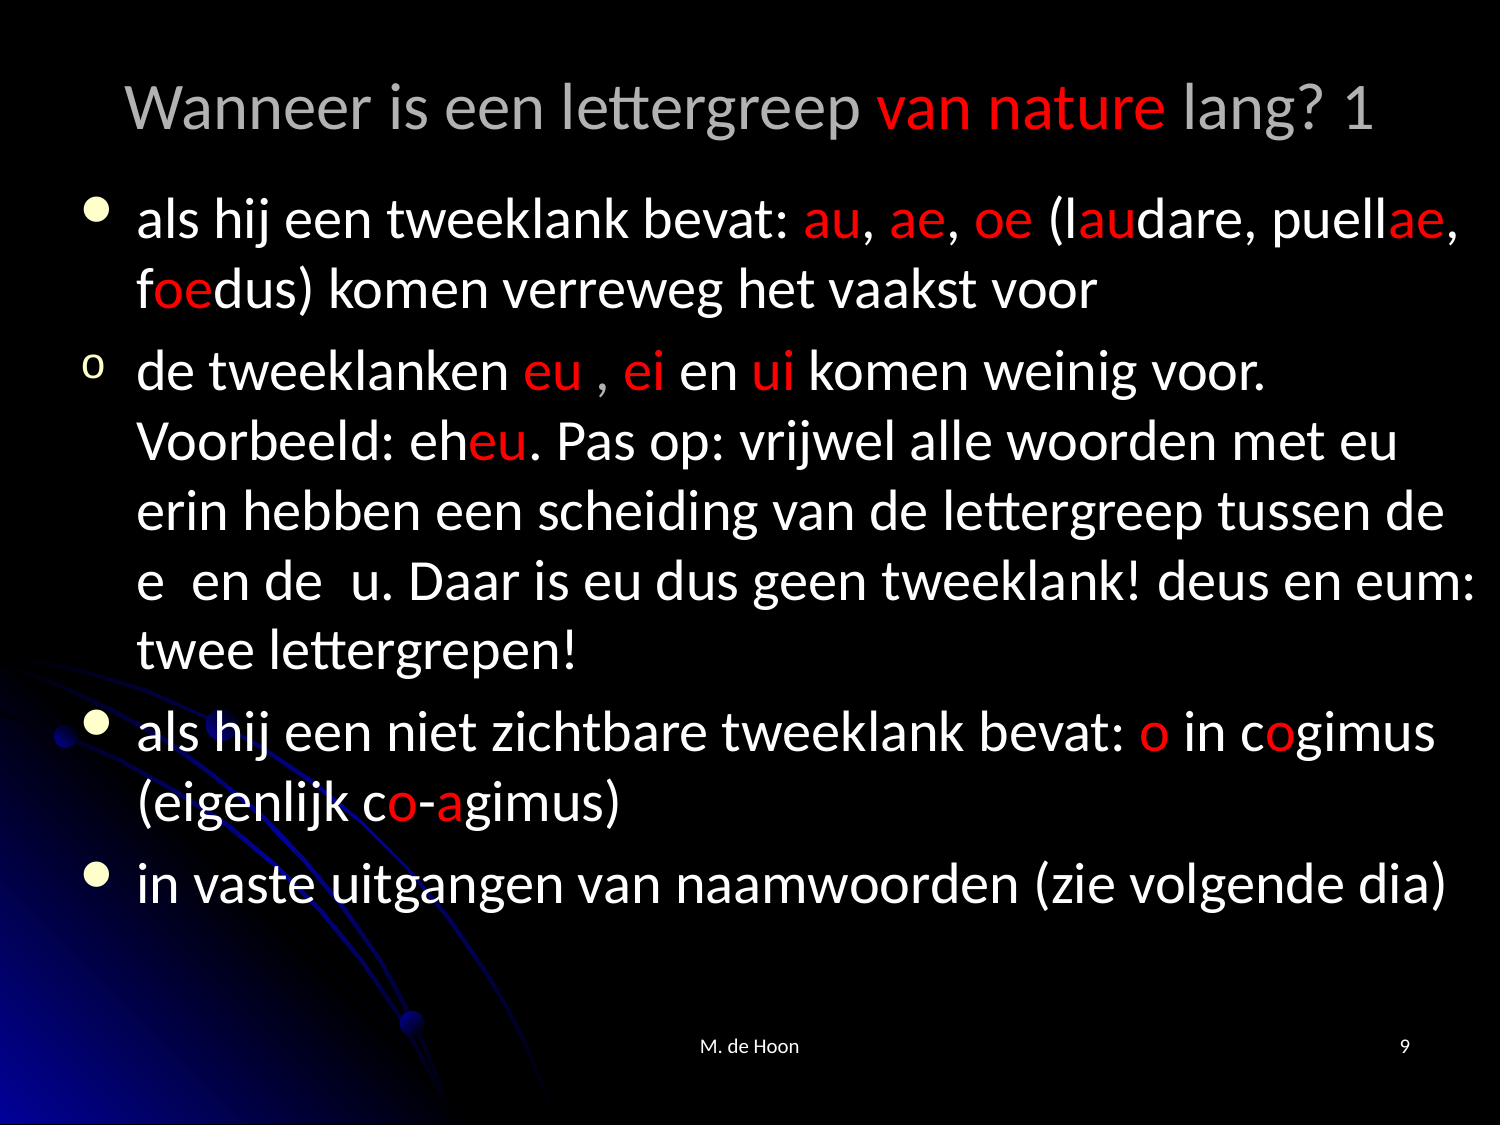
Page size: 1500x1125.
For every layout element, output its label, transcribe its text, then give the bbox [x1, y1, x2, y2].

footer M. de Hoon [512, 1036, 988, 1101]
slide_number 9 [1074, 1036, 1426, 1101]
title Wanneer is een lettergreep van nature lang? 1 [40, 45, 1460, 162]
list als hij een tweeklank bevat: au, ae, oe (laudare, puellae, foedus) komen verreweg het vaakst voor de tweeklanken eu , ei en ui komen weinig voor. Voorbeeld: eheu. Pas op: vrijwel alle woorden met eu erin hebben een scheiding van de lettergreep tussen de e en de u. Daar is eu dus geen tweeklank! deus en eum: twee lettergrepen! als hij een niet zichtbare tweeklank bevat: o in cogimus (eigenlijk co-agimus) in vaste uitgangen van naamwoorden (zie volgende dia) [64, 172, 1500, 1036]
